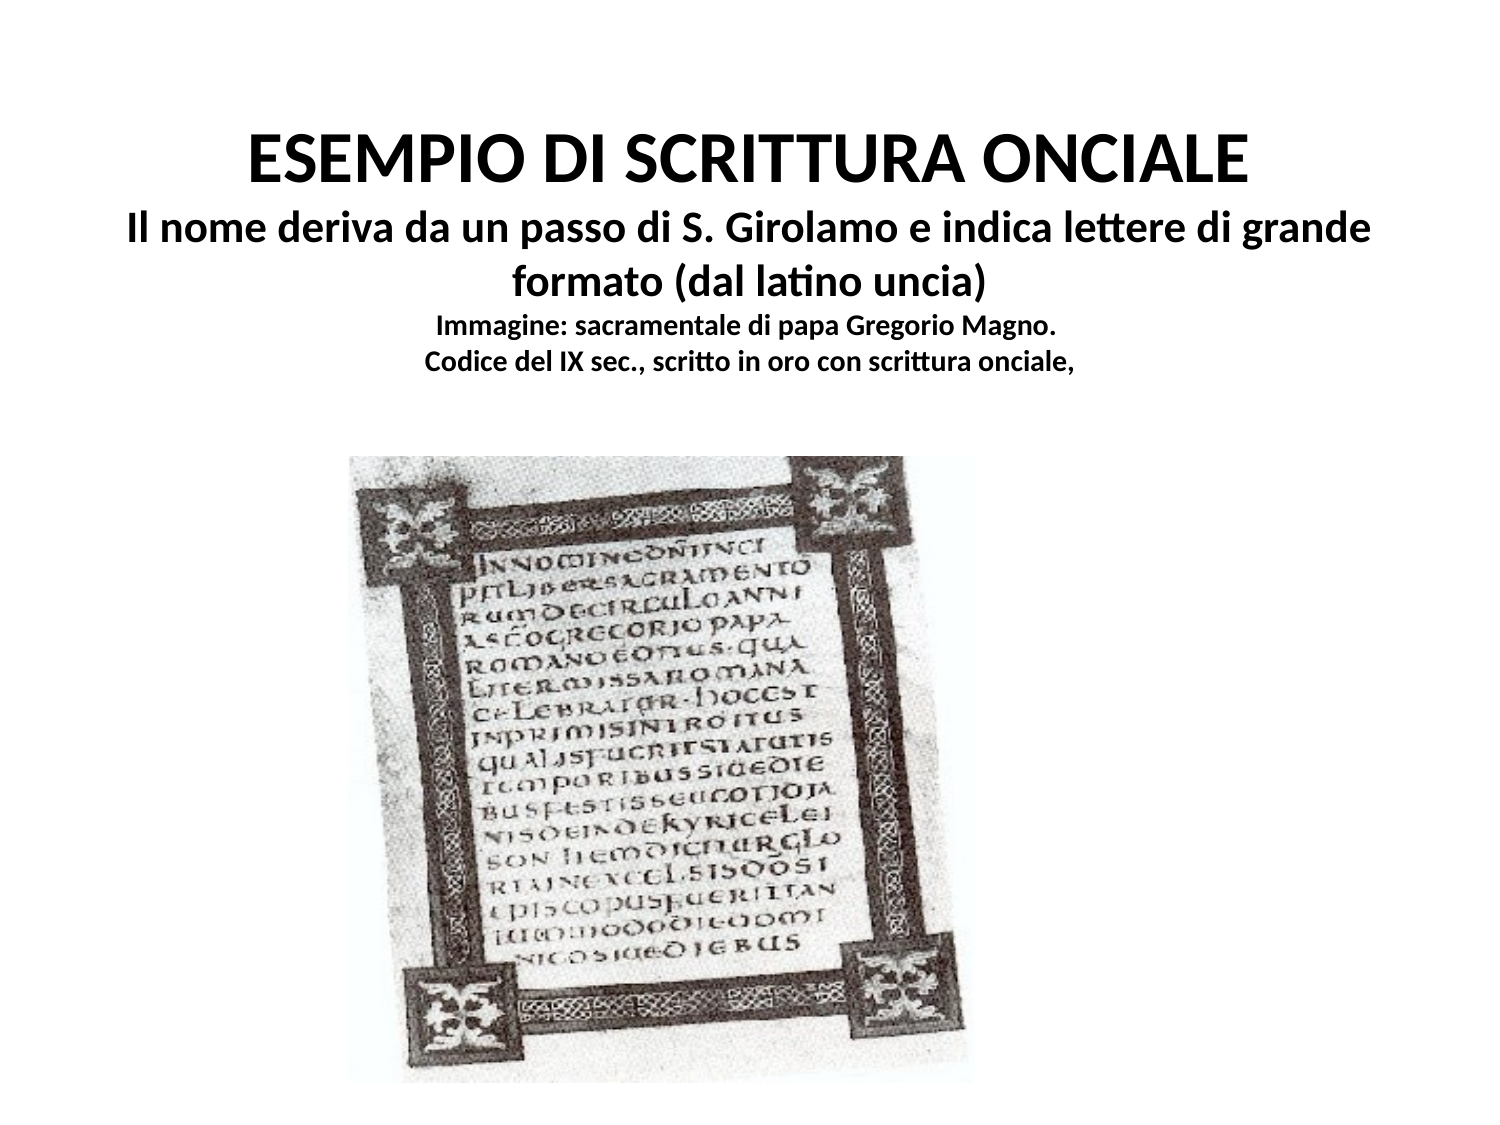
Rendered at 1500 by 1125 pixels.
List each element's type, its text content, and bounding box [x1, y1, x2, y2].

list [348, 455, 975, 1083]
title ESEMPIO DI SCRITTURA ONCIALE Il nome deriva da un passo di S. Girolamo e indica lettere di grande formato (dal latino uncia) Immagine: sacramentale di papa Gregorio Magno. Codice del IX sec., scritto in oro con scrittura onciale, [75, 101, 1425, 421]
